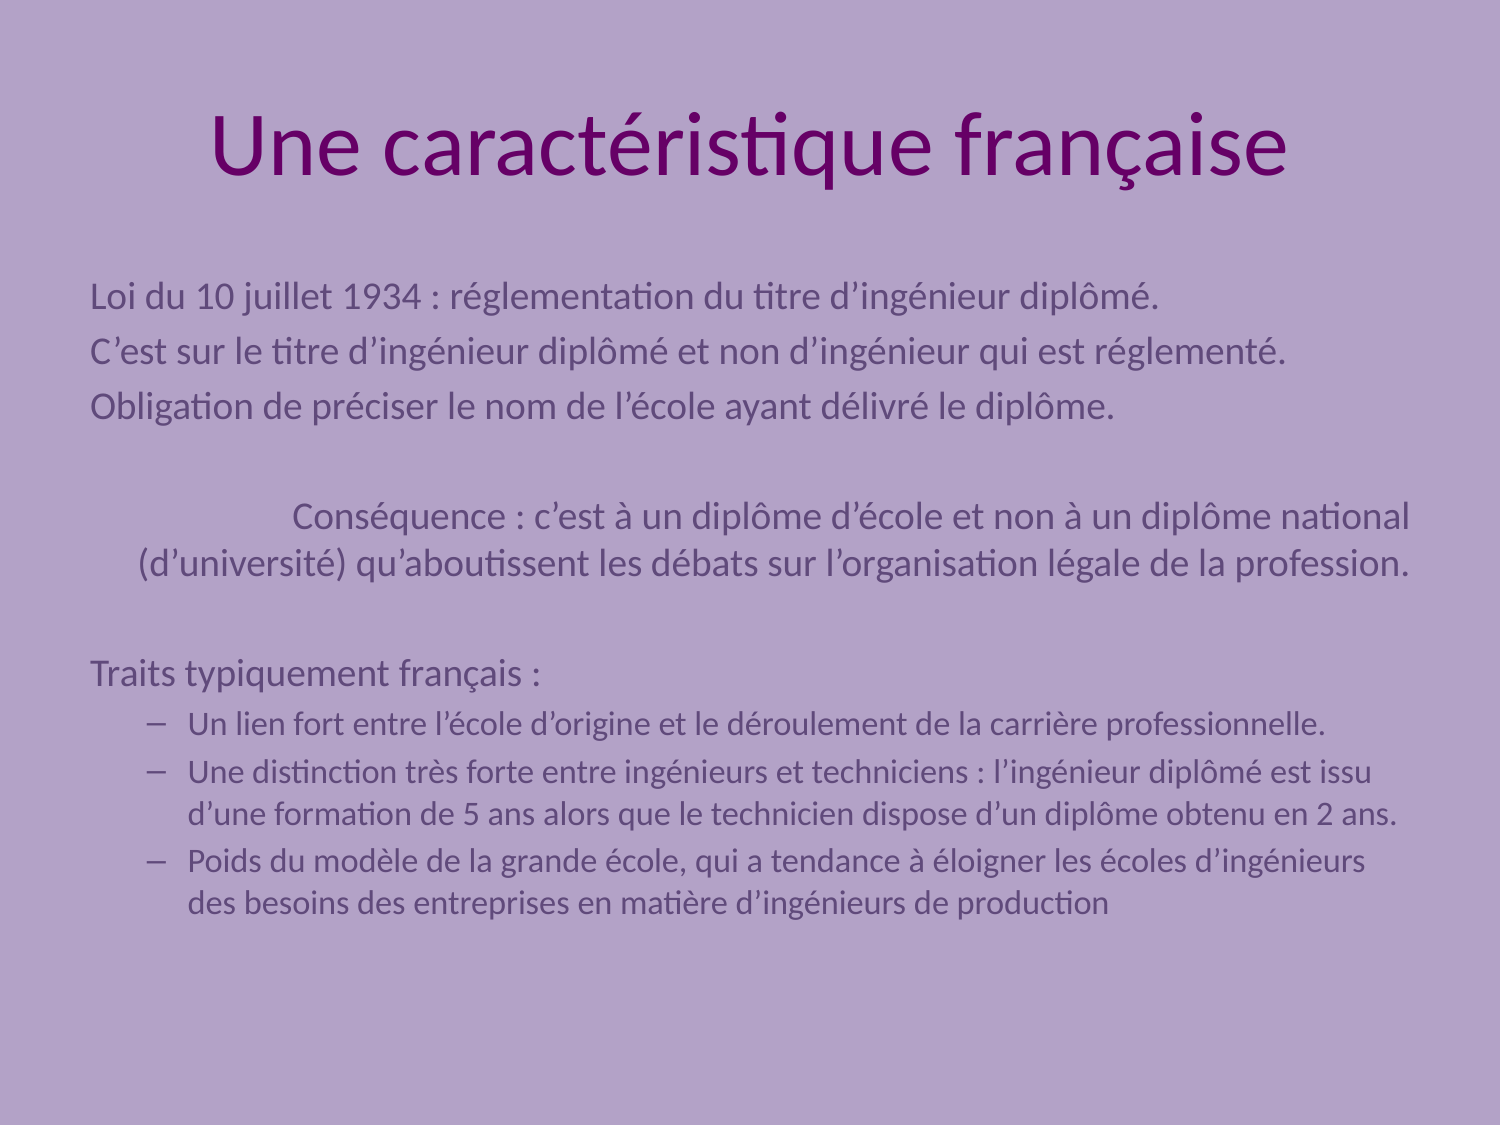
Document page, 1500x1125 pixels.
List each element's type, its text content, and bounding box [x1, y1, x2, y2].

title Une caractéristique française [75, 45, 1425, 233]
list Loi du 10 juillet 1934 : réglementation du titre d’ingénieur diplômé. C’est sur le titre d’ingénieur diplômé et non d’ingénieur qui est réglementé. Obligation de préciser le nom de l’école ayant délivré le diplôme. Conséquence : c’est à un diplôme d’école et non à un diplôme national (d’université) qu’aboutissent les débats sur l’organisation légale de la profession. Traits typiquement français : Un lien fort entre l’école d’origine et le déroulement de la carrière professionnelle. Une distinction très forte entre ingénieurs et techniciens : l’ingénieur diplômé est issu d’une formation de 5 ans alors que le technicien dispose d’un diplôme obtenu en 2 ans. Poids du modèle de la grande école, qui a tendance à éloigner les écoles d’ingénieurs des besoins des entreprises en matière d’ingénieurs de production [75, 262, 1425, 1005]
